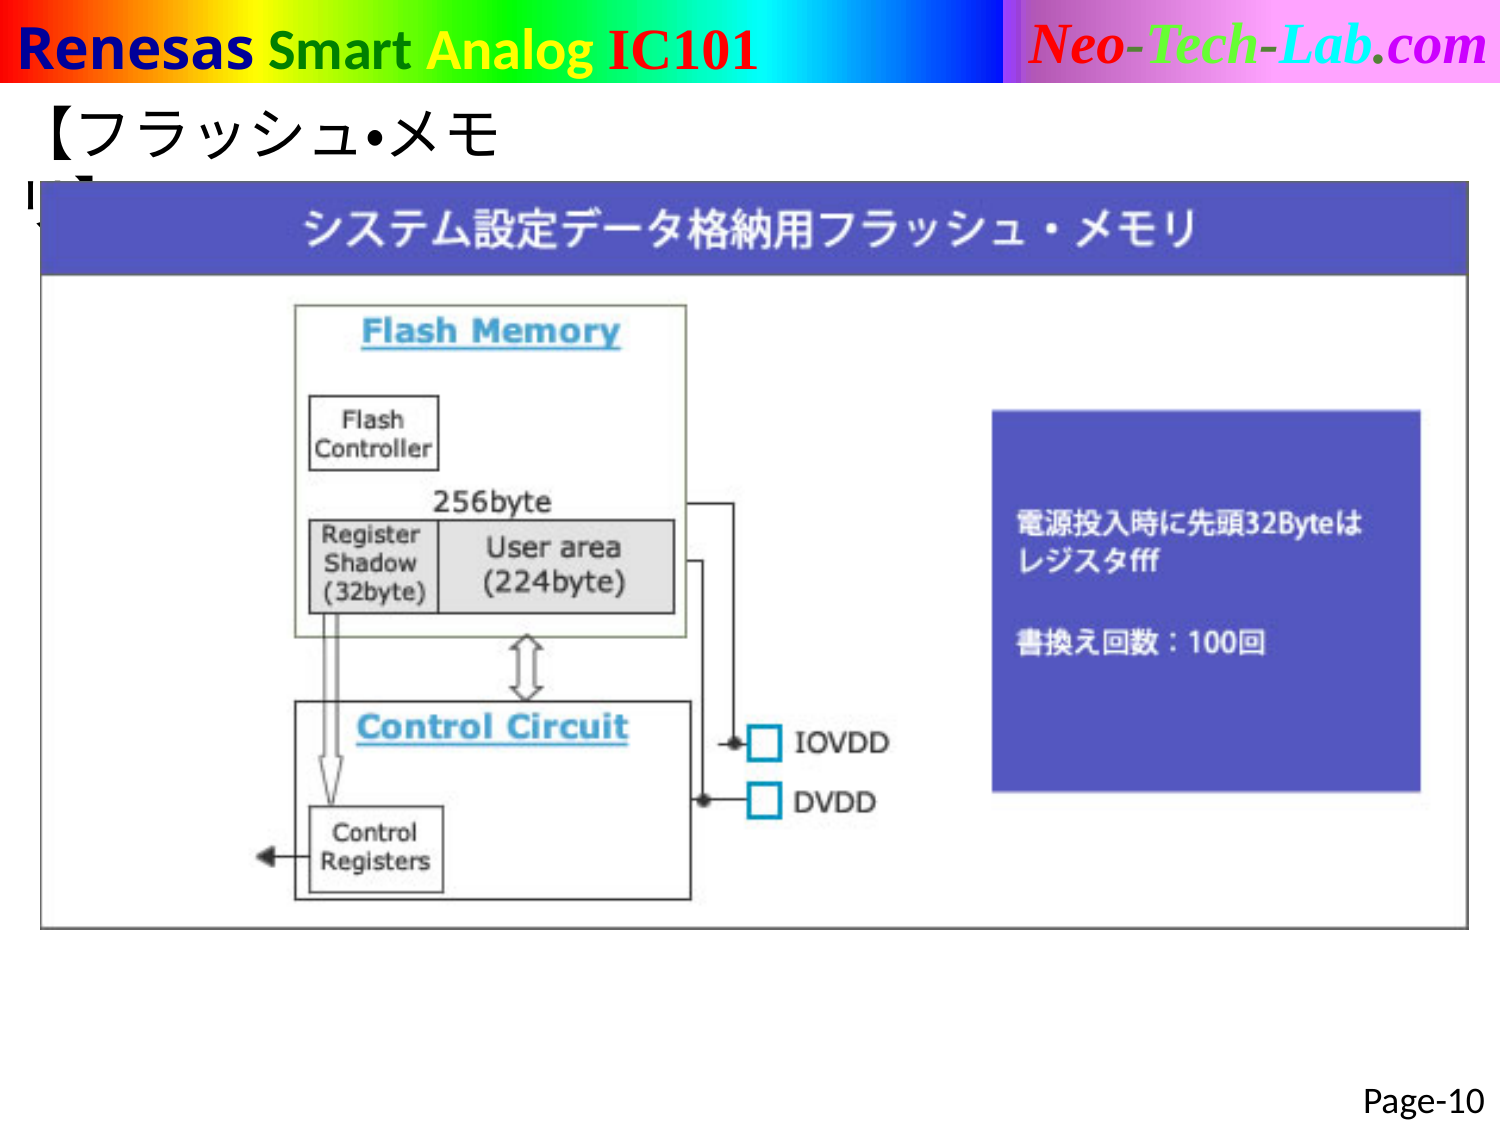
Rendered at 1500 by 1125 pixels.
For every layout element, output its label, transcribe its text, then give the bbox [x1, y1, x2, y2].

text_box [0, 0, 1500, 90]
text_box 【フラッシュ・メモリ】 [1, 90, 535, 245]
text_box Page-10 [1334, 1068, 1500, 1125]
picture [40, 181, 1469, 930]
